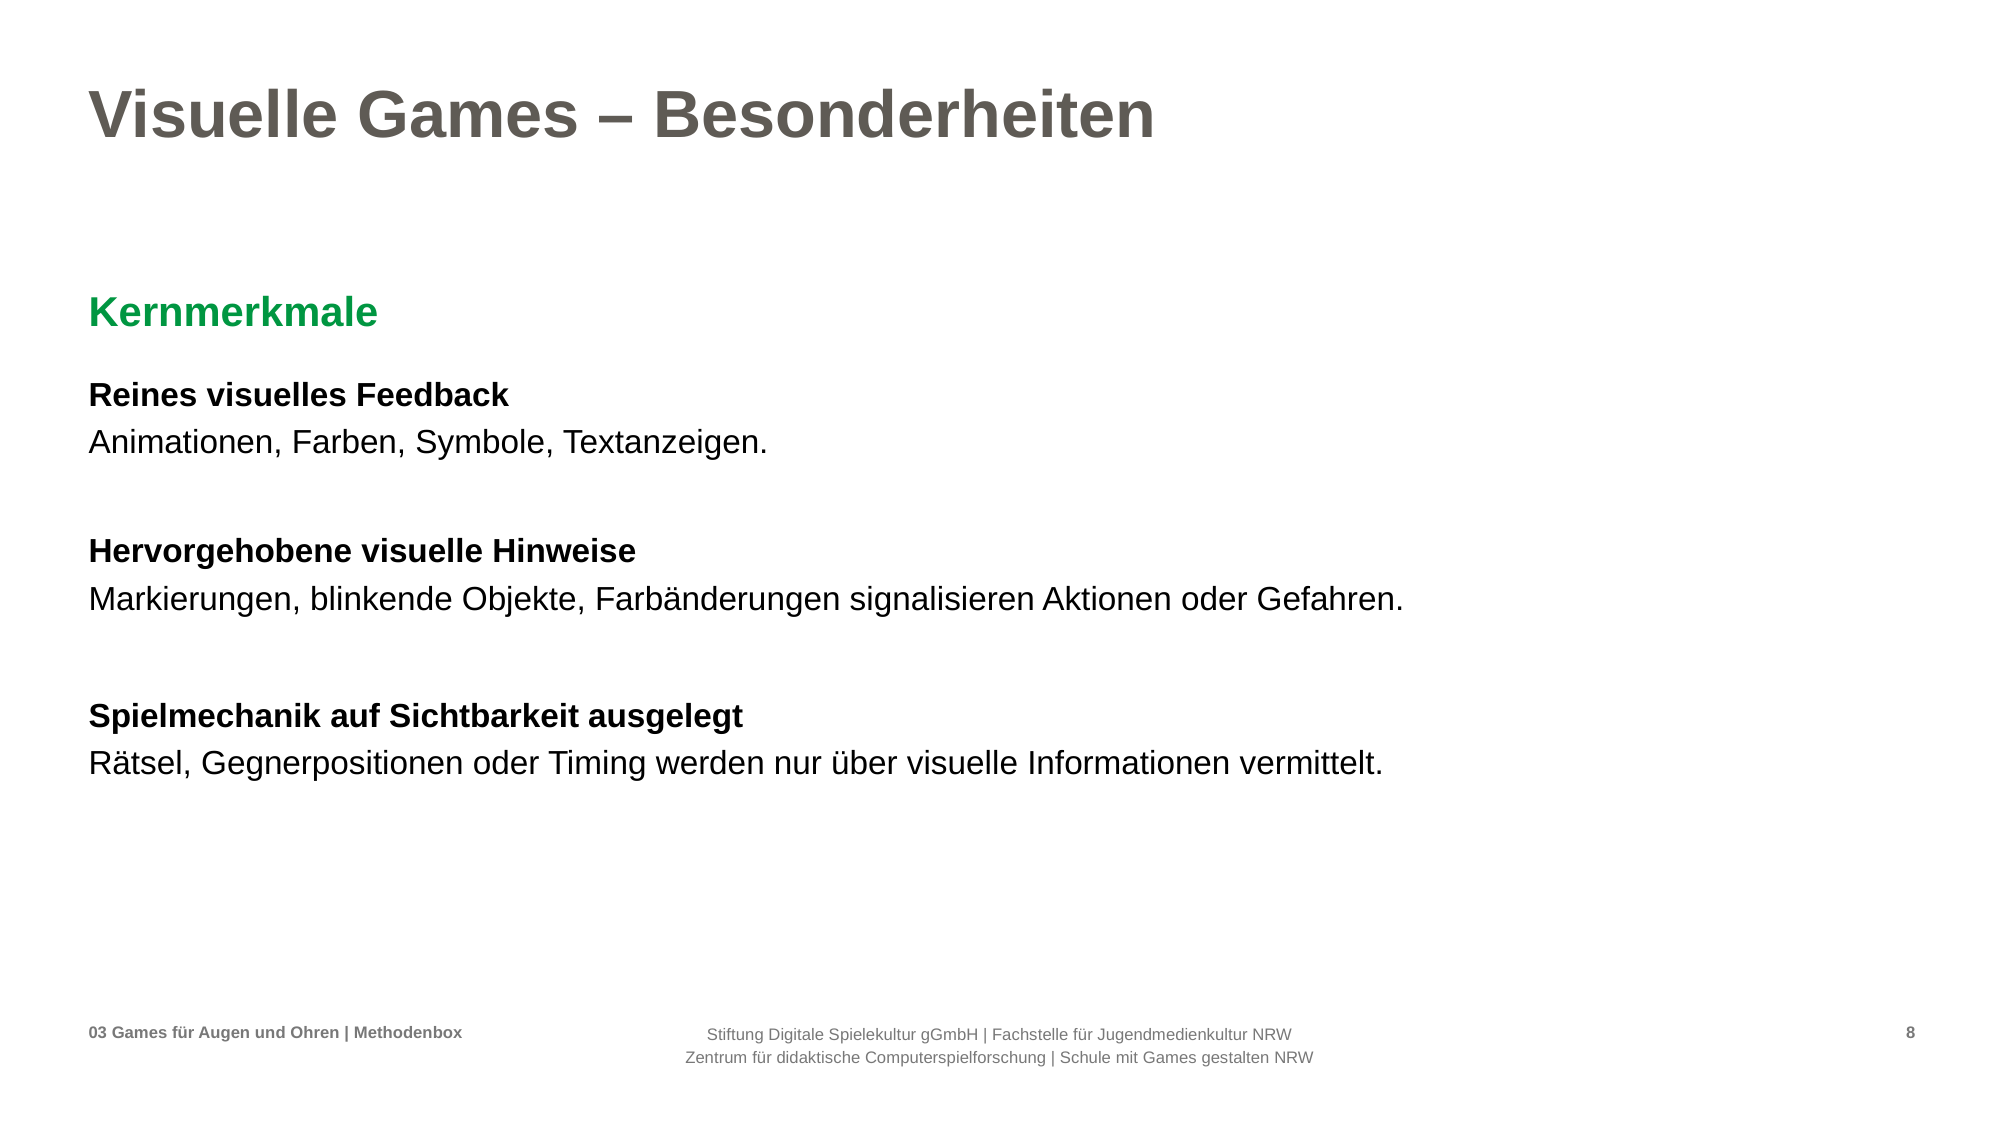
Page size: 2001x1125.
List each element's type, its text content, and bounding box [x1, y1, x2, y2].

footer 03 Games für Augen und Ohren | Methodenbox [88, 1021, 473, 1081]
slide_number 8 [1820, 1021, 1916, 1081]
list Kernmerkmale [88, 274, 1916, 339]
list Reines visuelles Feedback Animationen, Farben, Symbole, Textanzeigen. Hervorgehobene visuelle Hinweise Markierungen, blinkende Objekte, Farbänderungen signalisieren Aktionen oder Gefahren. Spielmechanik auf Sichtbarkeit ausgelegt Rätsel, Gegnerpositionen oder Timing werden nur über visuelle Informationen vermittelt. [88, 364, 1916, 965]
title Visuelle Games – Besonderheiten [88, 79, 1916, 228]
